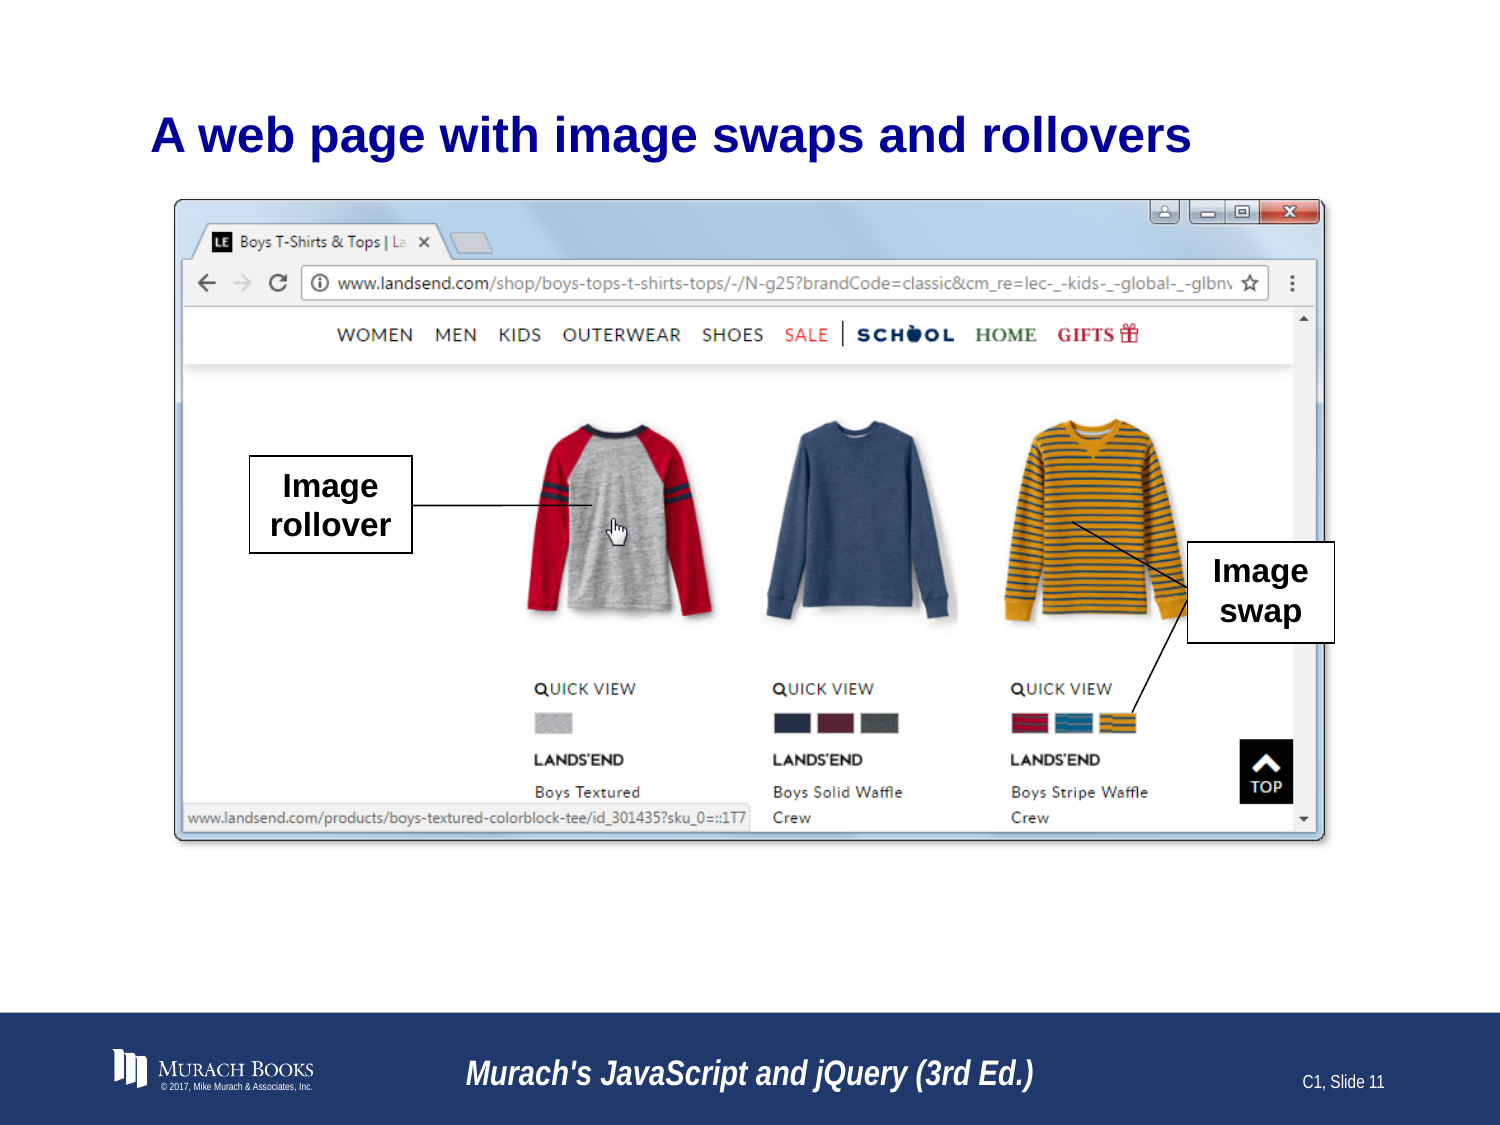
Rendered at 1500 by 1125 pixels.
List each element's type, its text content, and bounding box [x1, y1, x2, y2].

slide_number C1, Slide 11 [1087, 1025, 1400, 1100]
title A web page with image swaps and rollovers [150, 102, 1350, 164]
slide_number Murach's JavaScript and jQuery (3rd Ed.) [463, 1025, 1050, 1100]
text_box Image swap [1329, 542, 1335, 643]
footer © 2017, Mike Murach & Associates, Inc. [12, 1025, 463, 1100]
picture [174, 199, 1326, 842]
